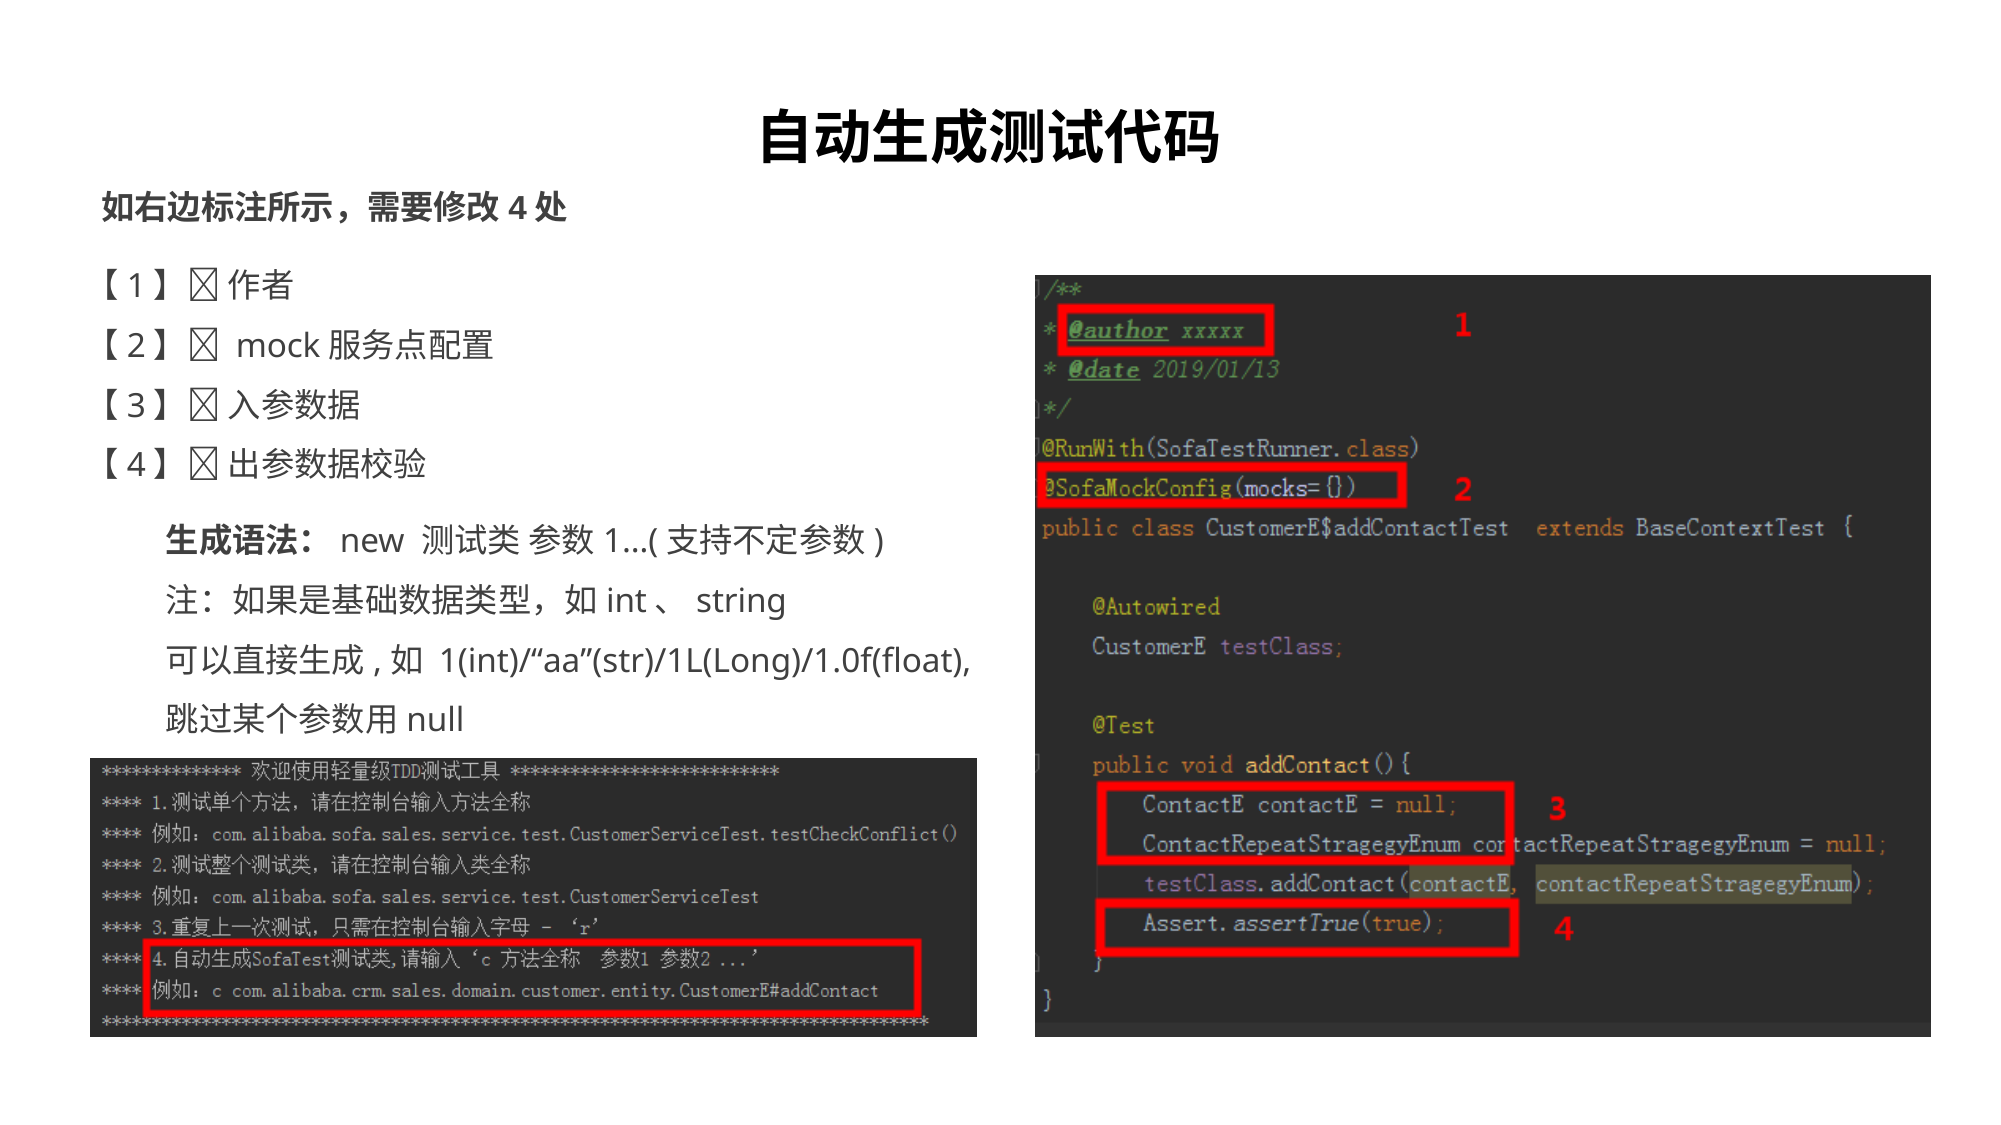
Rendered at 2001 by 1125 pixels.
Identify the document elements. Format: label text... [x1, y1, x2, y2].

text_box 生成语法：new 测试类 参数1…(支持不定参数) 注：如果是基础数据类型，如int、string 可以直接生成,如 1(int)/“aa”(str)/1L(Long)/1.0f(float), 跳过某个参数用null [151, 491, 996, 786]
text_box 如右边标注所示，需要修改4处 [86, 178, 583, 273]
text_box 【1】 作者 【2】 mock服务点配置 【3】 入参数据 【4】 出参数据校验 [70, 236, 510, 551]
text_box 自动生成测试代码 [208, 95, 1769, 185]
picture [90, 758, 977, 1037]
picture [1035, 275, 1931, 1037]
